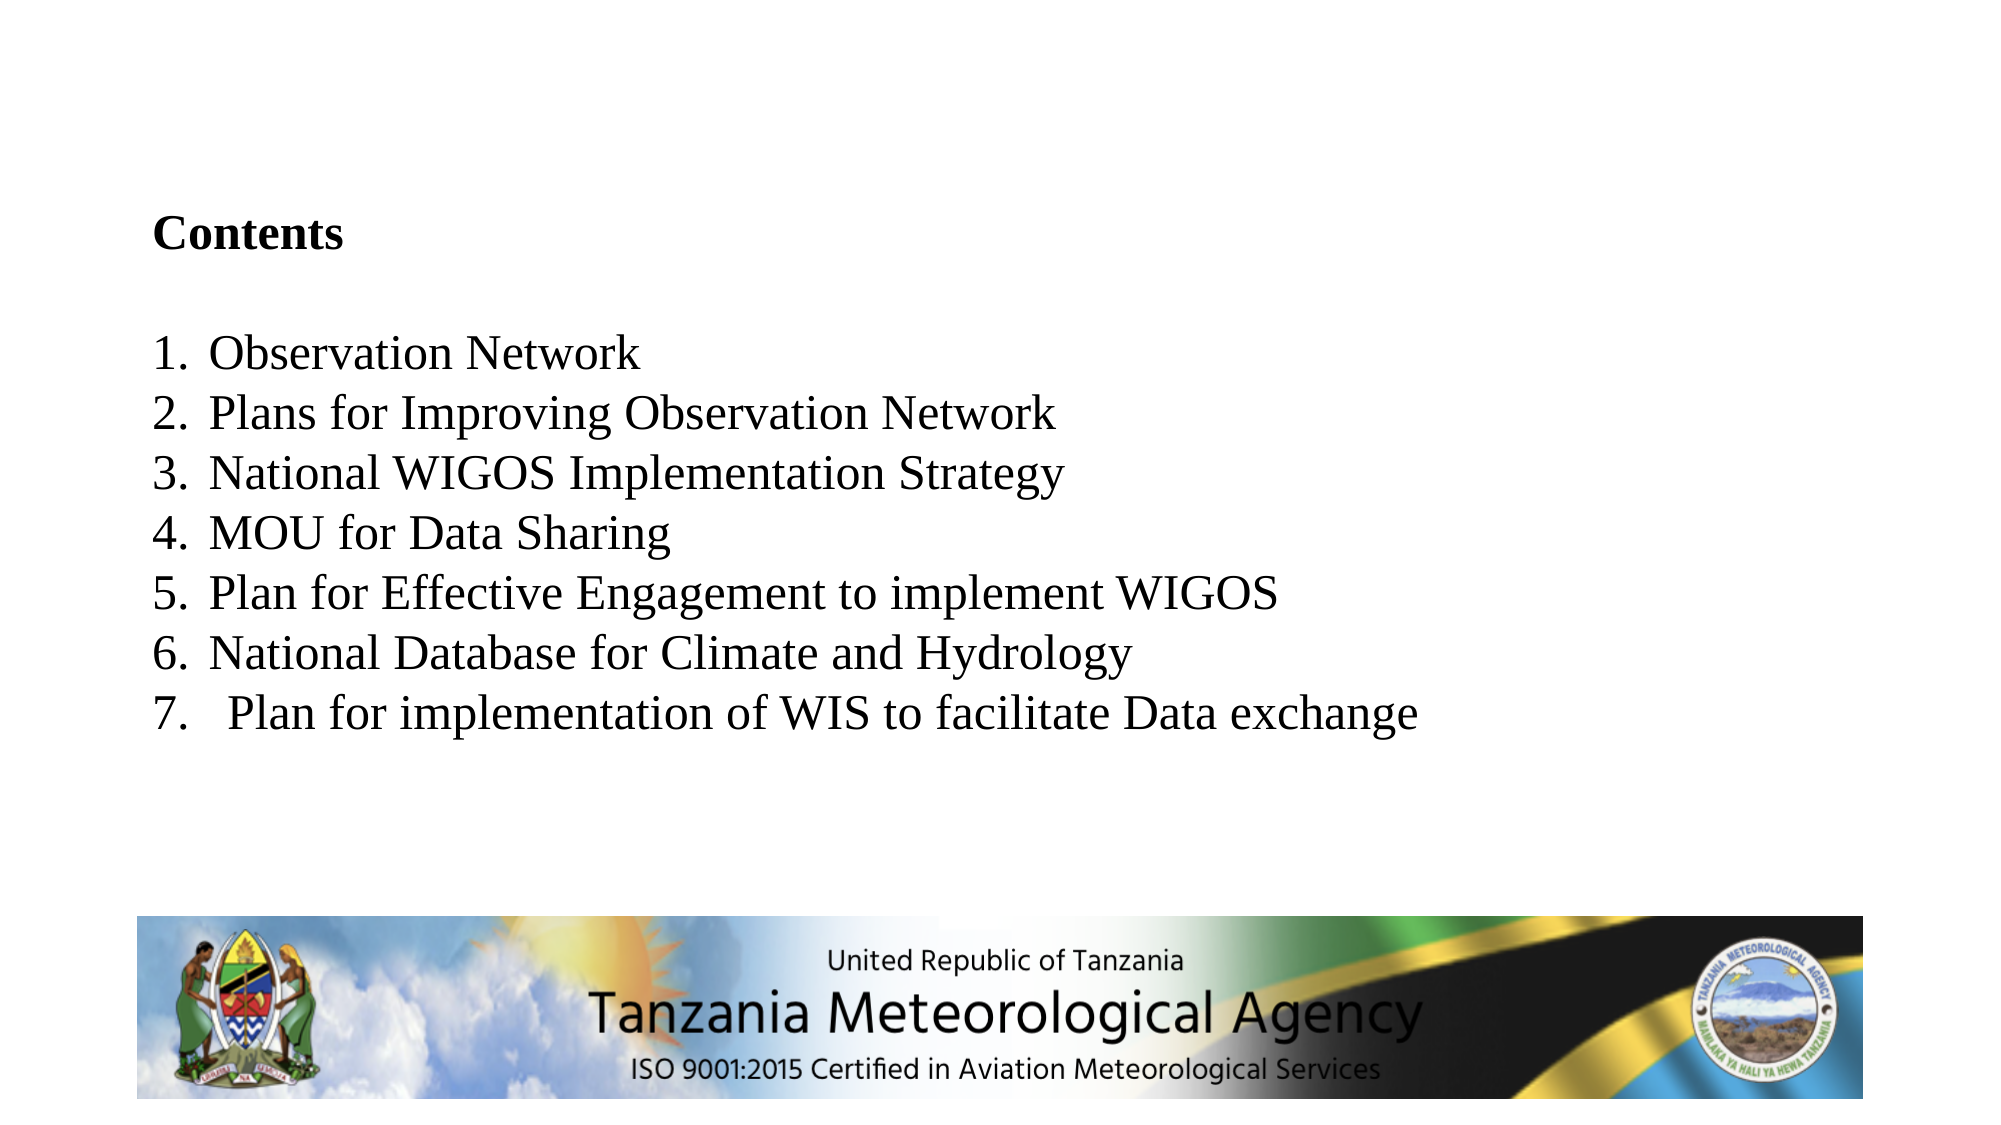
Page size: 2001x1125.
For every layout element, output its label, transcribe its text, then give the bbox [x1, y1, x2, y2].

text_box Contents Observation Network Plans for Improving Observation Network National WIGOS Implementation Strategy MOU for Data Sharing Plan for Effective Engagement to implement WIGOS National Database for Climate and Hydrology Plan for implementation of WIS to facilitate Data exchange [137, 191, 1783, 747]
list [137, 916, 1863, 1099]
title [137, 59, 1863, 885]
